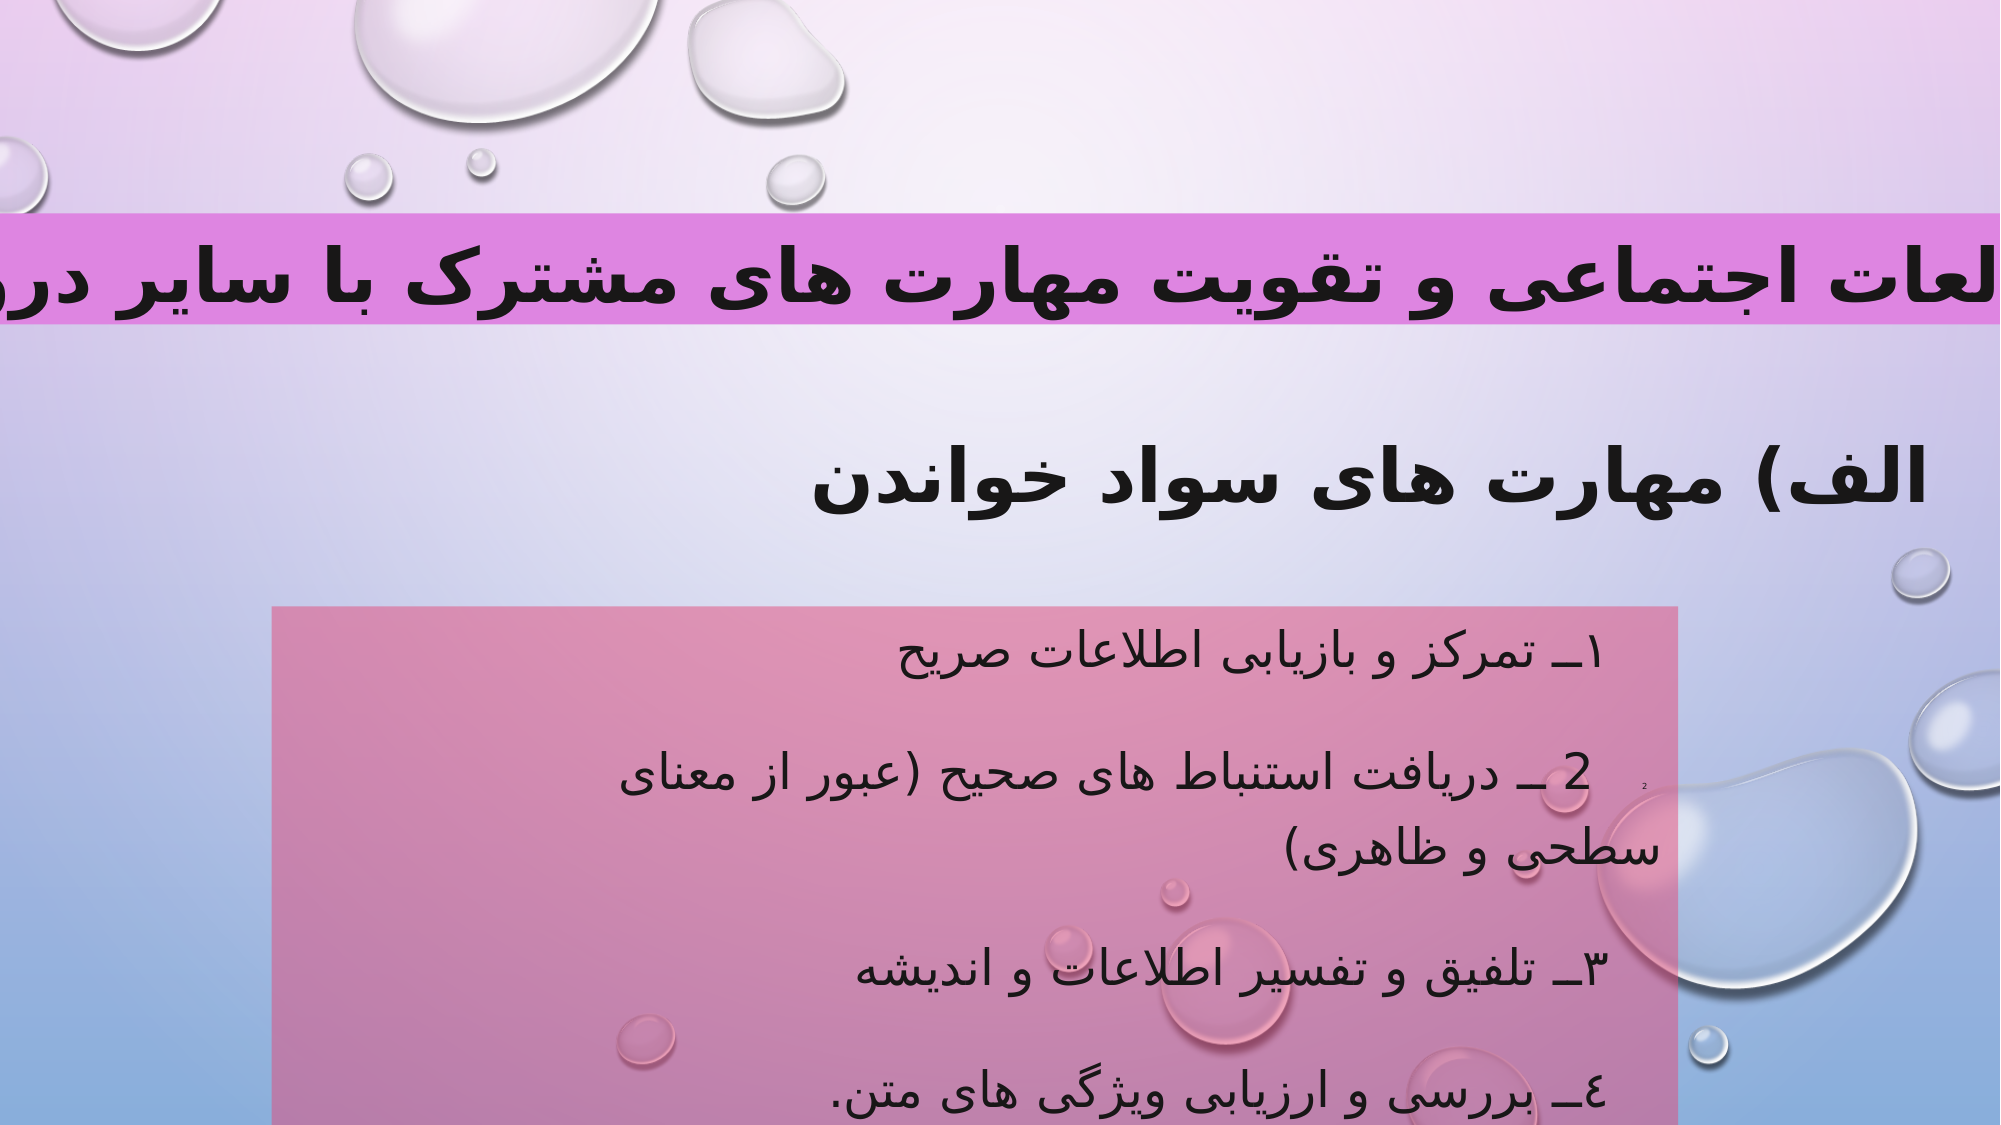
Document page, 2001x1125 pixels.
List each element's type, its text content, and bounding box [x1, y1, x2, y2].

text_box الف) مهارت های سواد خواندن [795, 420, 1946, 525]
picture [0, 325, 2000, 1125]
picture [0, 0, 2000, 213]
text_box مطالعات اجتماعی و تقويت مهارت های مشترک با ساير دروس [0, 213, 2000, 325]
text_box ١ــ تمرکز و بازيابی اطلاعات صريح 2 2 ــ دريافت استنباط های صحيح (عبور از معنای سطحی و ظاهری) ٣ــ تلفيق و تفسير اطلاعات و انديشه ٤ــ بررسی و ارزيابی ويژگی های متن. [271, 606, 1679, 1125]
